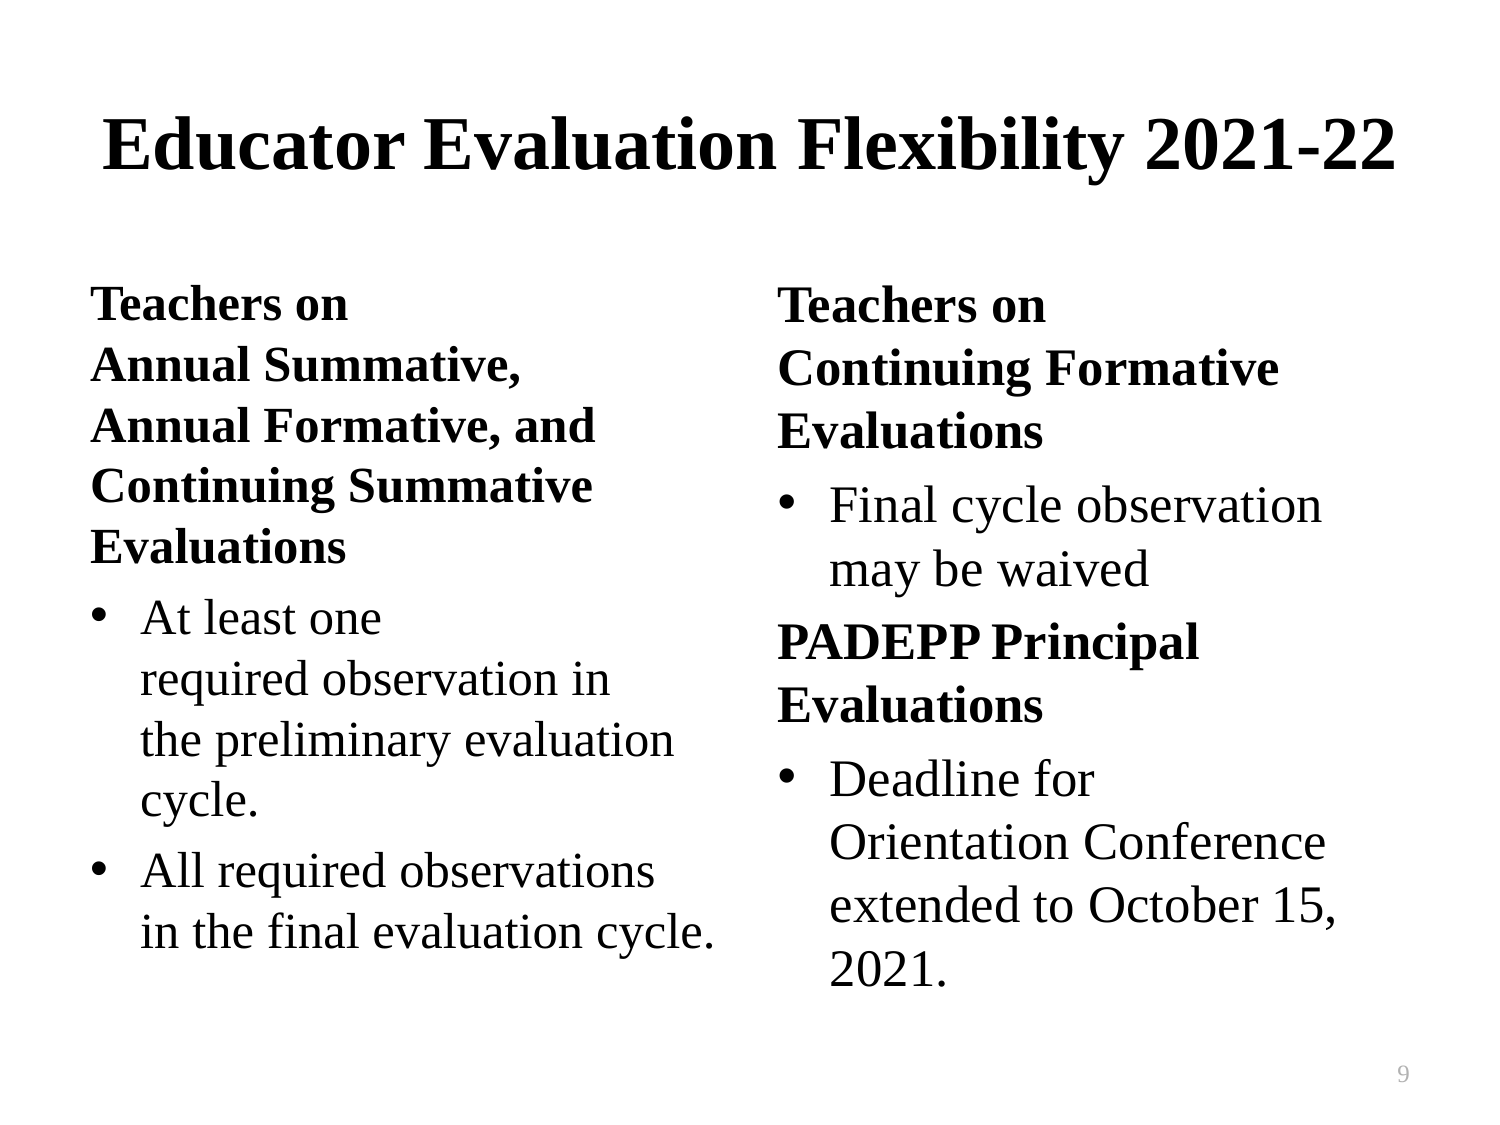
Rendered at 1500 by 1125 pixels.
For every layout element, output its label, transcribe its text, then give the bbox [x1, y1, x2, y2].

slide_number 9 [1074, 1042, 1425, 1103]
list Teachers on Continuing Formative Evaluations​ Final cycle observation may be waived​ PADEPP Principal Evaluations​ Deadline for Orientation Conference extended to October 15, 2021.​ [762, 262, 1425, 1005]
title Educator Evaluation Flexibility 2021-22​ [75, 45, 1425, 233]
list Teachers on Annual Summative, Annual Formative, and Continuing Summative Evaluations​ At least one required observation in the preliminary evaluation cycle.​ All required observations in the final evaluation cycle. [75, 262, 738, 1005]
